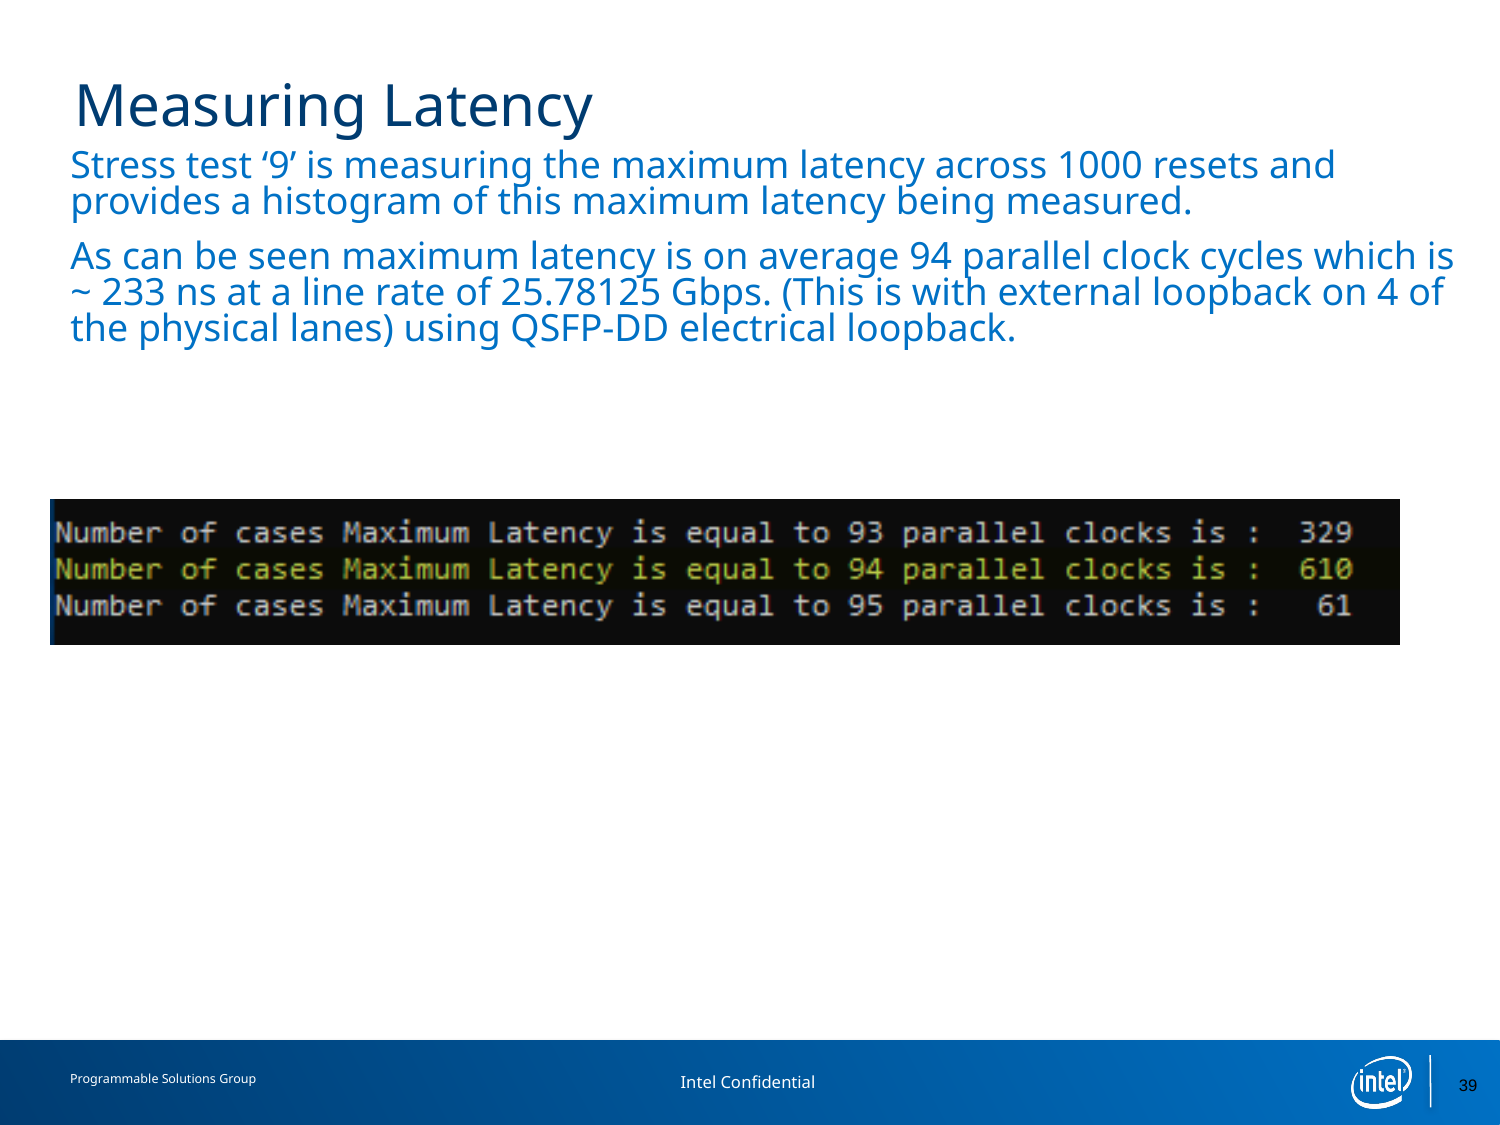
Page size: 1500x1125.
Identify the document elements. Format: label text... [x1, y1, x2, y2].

title Measuring Latency [74, 67, 1425, 149]
picture [49, 499, 1401, 645]
slide_number 39 [1127, 1055, 1478, 1116]
list Stress test ‘9’ is measuring the maximum latency across 1000 resets and provides a histogram of this maximum latency being measured. As can be seen maximum latency is on average 94 parallel clock cycles which is ~ 233 ns at a line rate of 25.78125 Gbps. (This is with external loopback on 4 of the physical lanes) using QSFP-DD electrical loopback. [70, 149, 1466, 975]
